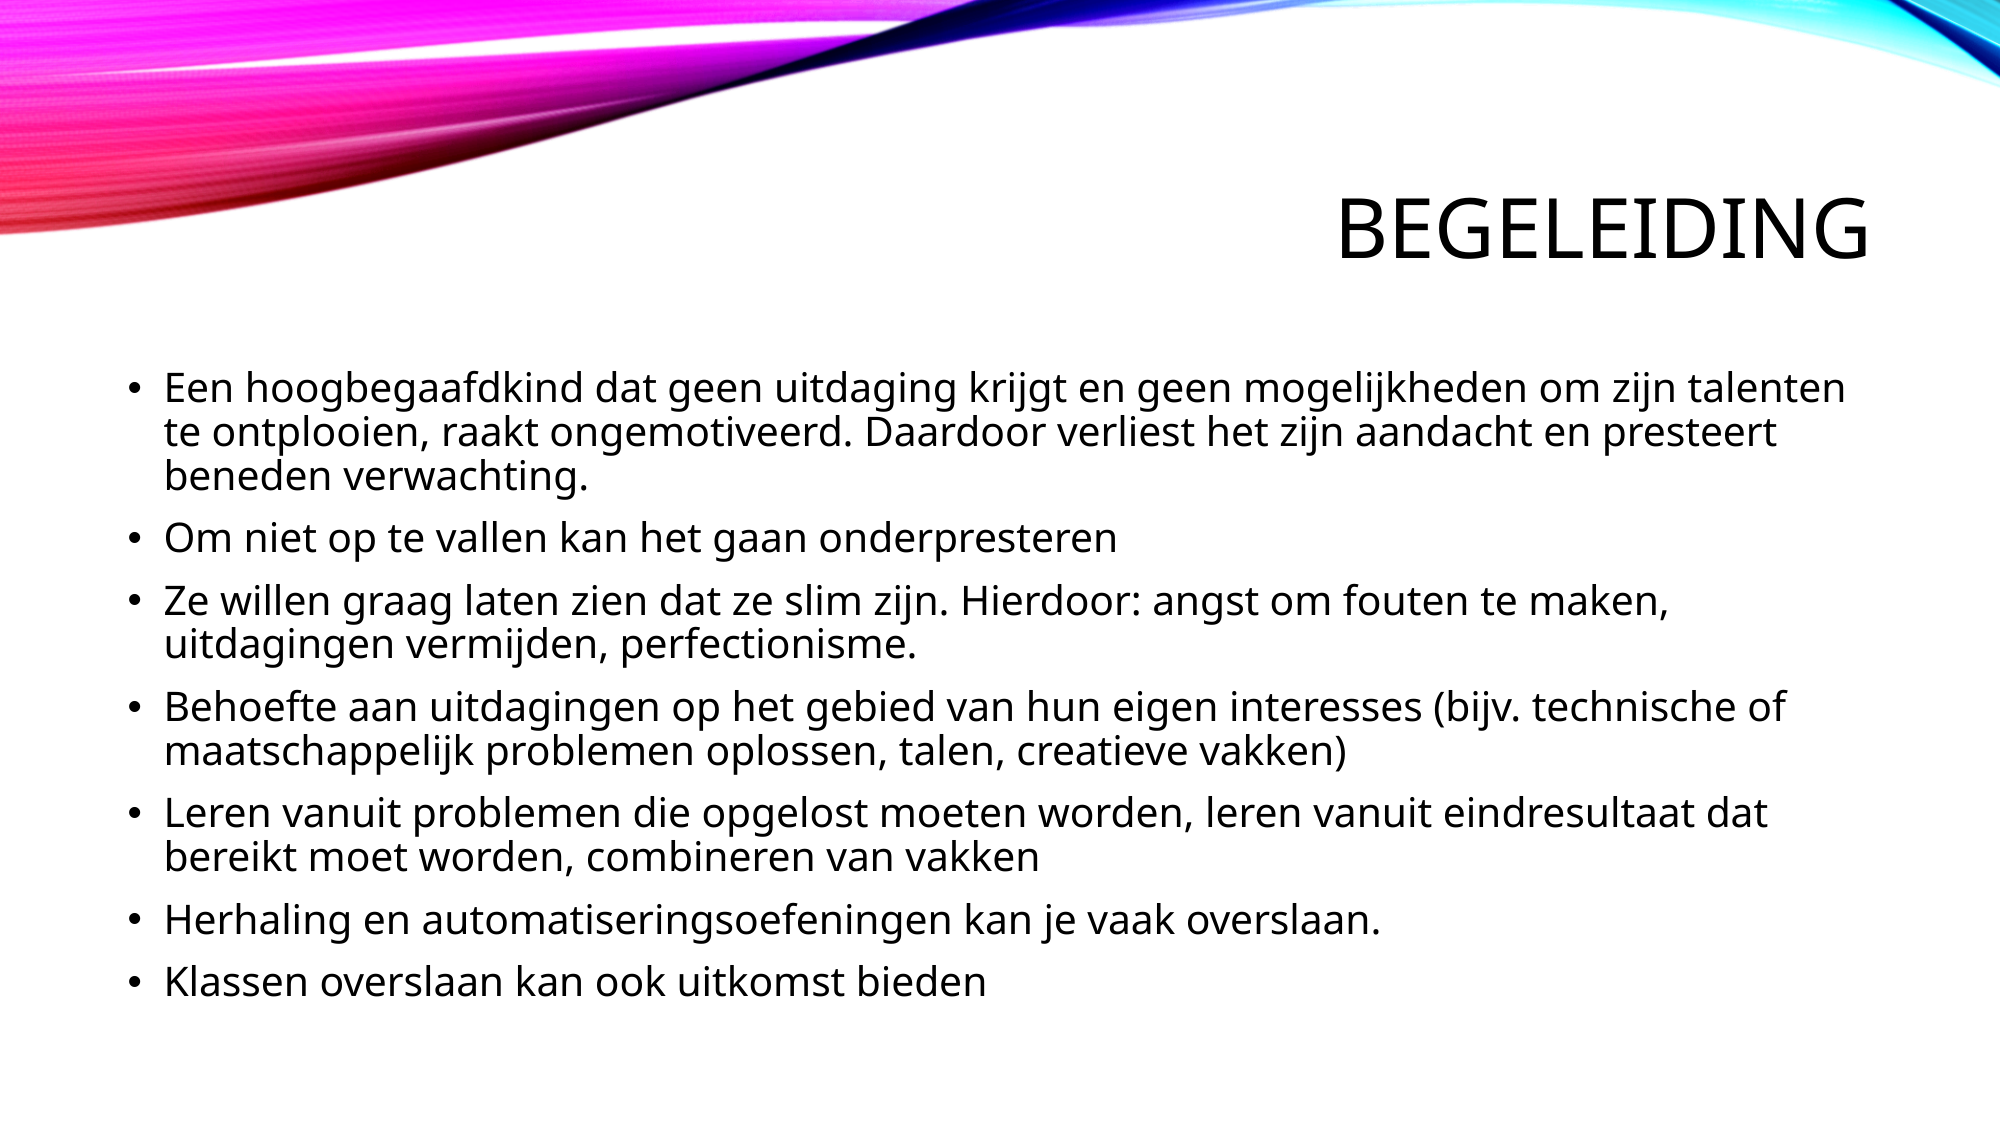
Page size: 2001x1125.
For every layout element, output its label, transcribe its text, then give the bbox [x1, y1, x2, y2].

picture [0, 0, 2000, 237]
picture [1910, 0, 2000, 45]
list Een hoogbegaafdkind dat geen uitdaging krijgt en geen mogelijkheden om zijn talenten te ontplooien, raakt ongemotiveerd. Daardoor verliest het zijn aandacht en presteert beneden verwachting. Om niet op te vallen kan het gaan onderpresteren Ze willen graag laten zien dat ze slim zijn. Hierdoor: angst om fouten te maken, uitdagingen vermijden, perfectionisme. Behoefte aan uitdagingen op het gebied van hun eigen interesses (bijv. technische of maatschappelijk problemen oplossen, talen, creatieve vakken) Leren vanuit problemen die opgelost moeten worden, leren vanuit eindresultaat dat bereikt moet worden, combineren van vakken Herhaling en automatiseringsoefeningen kan je vaak overslaan. Klassen overslaan kan ook uitkomst bieden [112, 360, 1888, 1021]
picture [1890, 0, 2000, 75]
title begeleiding [474, 125, 1888, 338]
